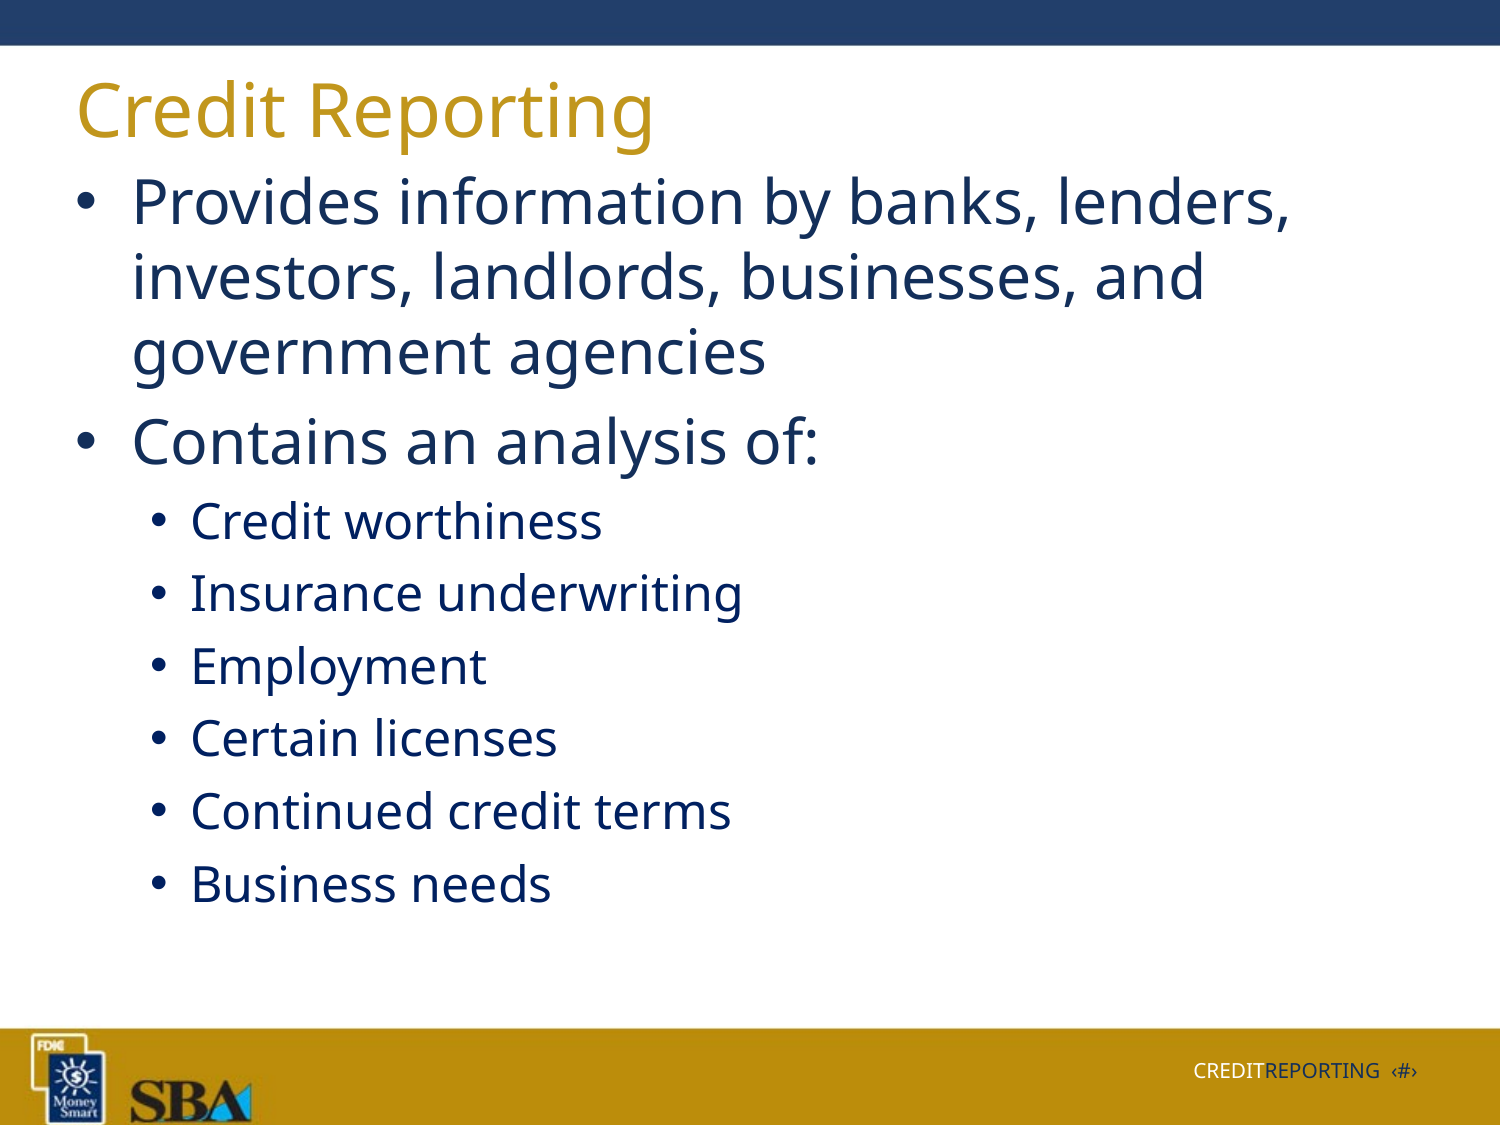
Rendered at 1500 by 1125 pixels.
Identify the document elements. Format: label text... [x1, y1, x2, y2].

picture [0, 0, 1500, 1125]
list Provides information by banks, lenders, investors, landlords, businesses, and government agencies Contains an analysis of: Credit worthiness Insurance underwriting Employment Certain licenses Continued credit terms Business needs [74, 161, 1426, 988]
title Credit Reporting [74, 61, 1426, 161]
